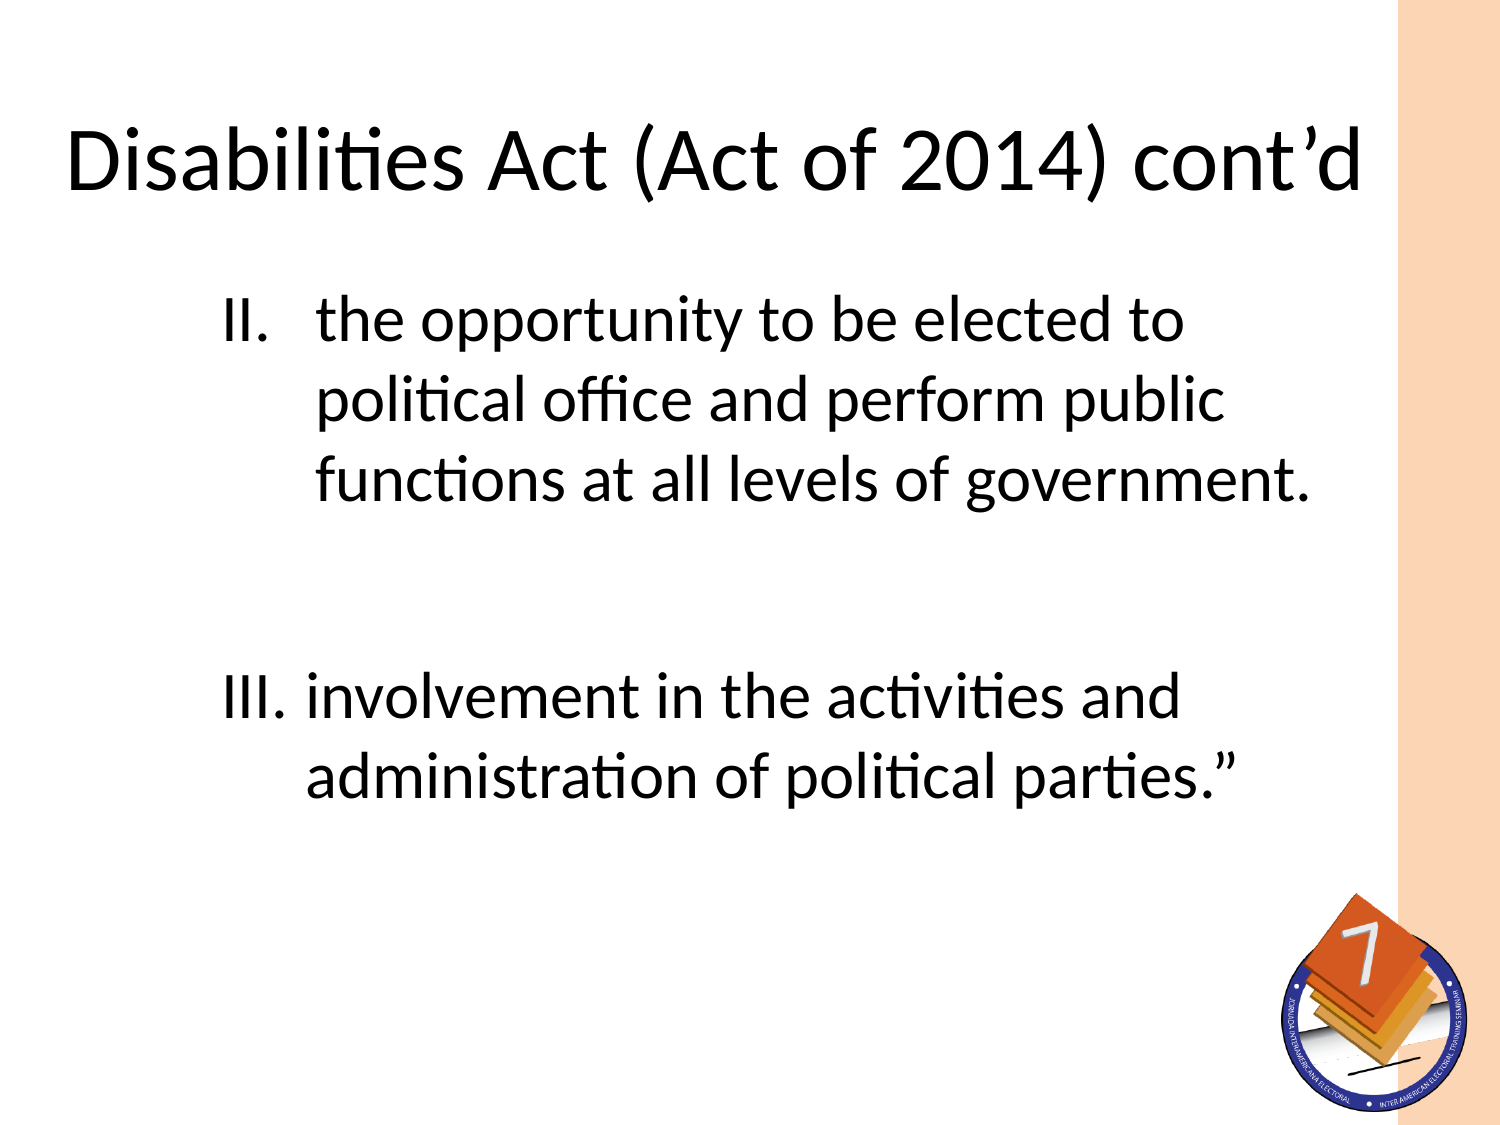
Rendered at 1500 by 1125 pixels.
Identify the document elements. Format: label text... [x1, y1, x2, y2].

text_box Disabilities Act (Act of 2014) cont’d [41, 60, 1392, 248]
text_box the opportunity to be elected to political office and perform public functions at all levels of government. involvement in the activities and administration of political parties.” [75, 267, 1398, 1064]
text_box [1398, 0, 1500, 1125]
picture [1281, 893, 1471, 1112]
